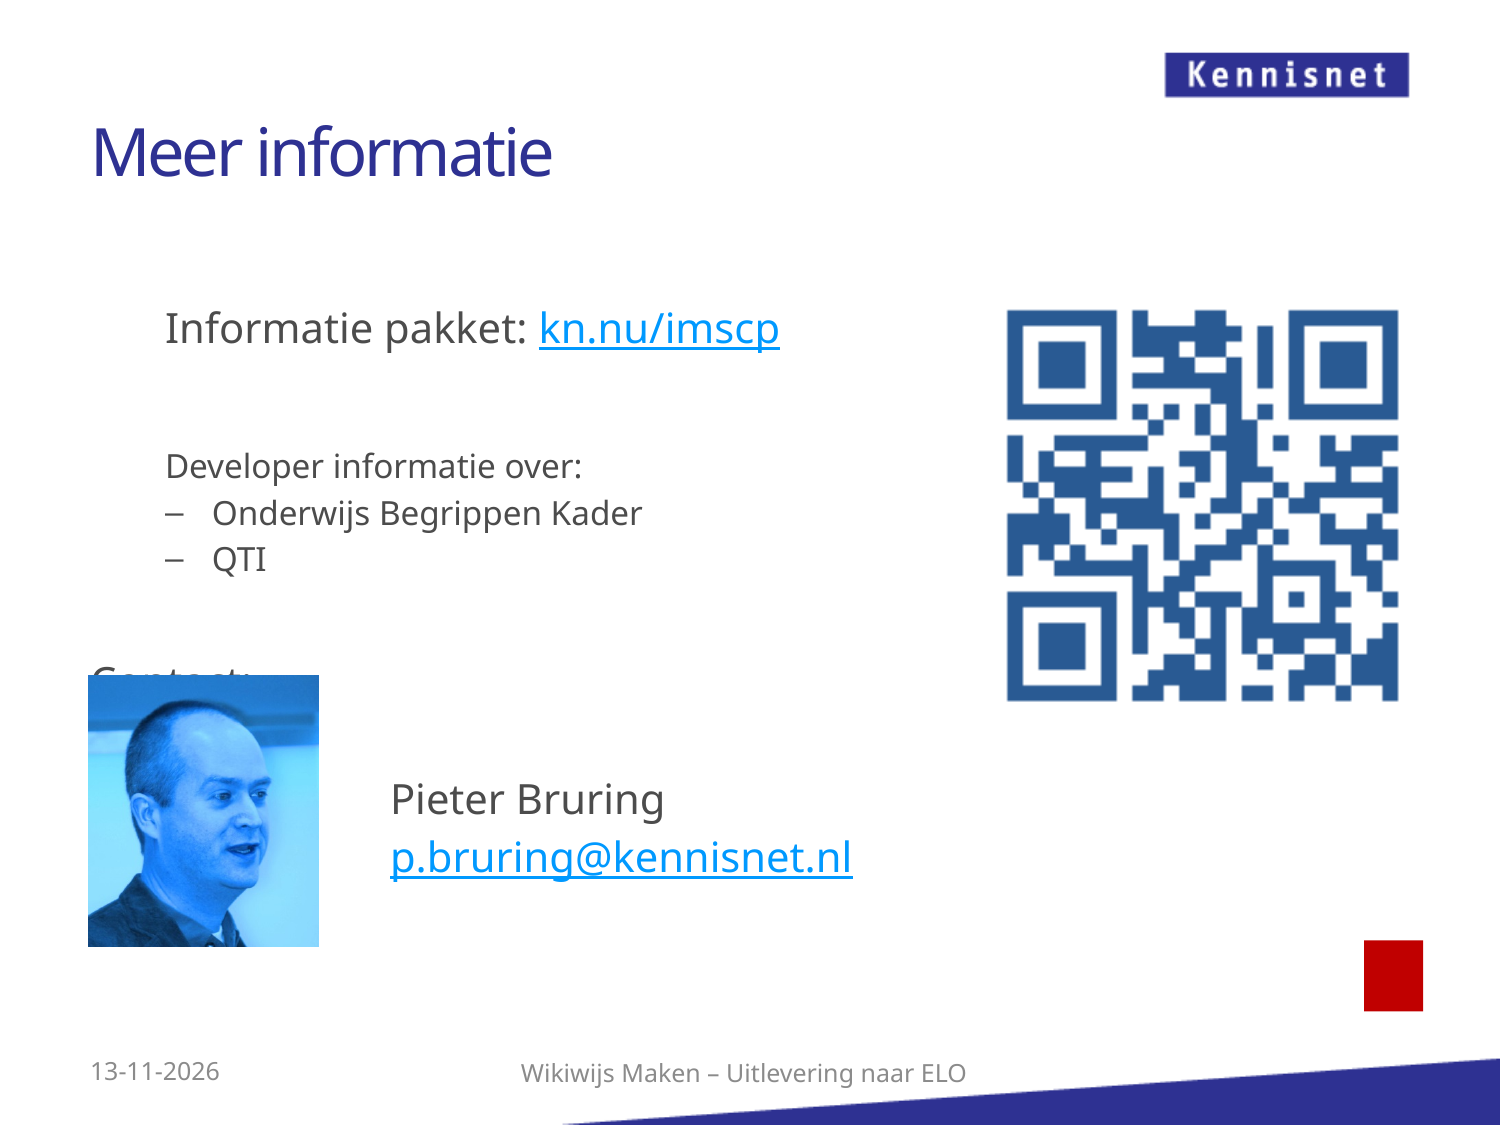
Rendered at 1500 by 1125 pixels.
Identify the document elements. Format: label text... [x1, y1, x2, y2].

title Meer informatie [74, 55, 1426, 244]
list Informatie pakket: kn.nu/imscp Developer informatie over: Onderwijs Begrippen Kader QTI Contact: Pieter Bruring p.bruring@kennisnet.nl [74, 235, 1389, 1000]
text_box [1362, 938, 1425, 1013]
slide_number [75, 1042, 278, 1103]
picture [0, 0, 1500, 1125]
footer Wikiwijs Maken – Uitlevering naar ELO [312, 1042, 1176, 1103]
